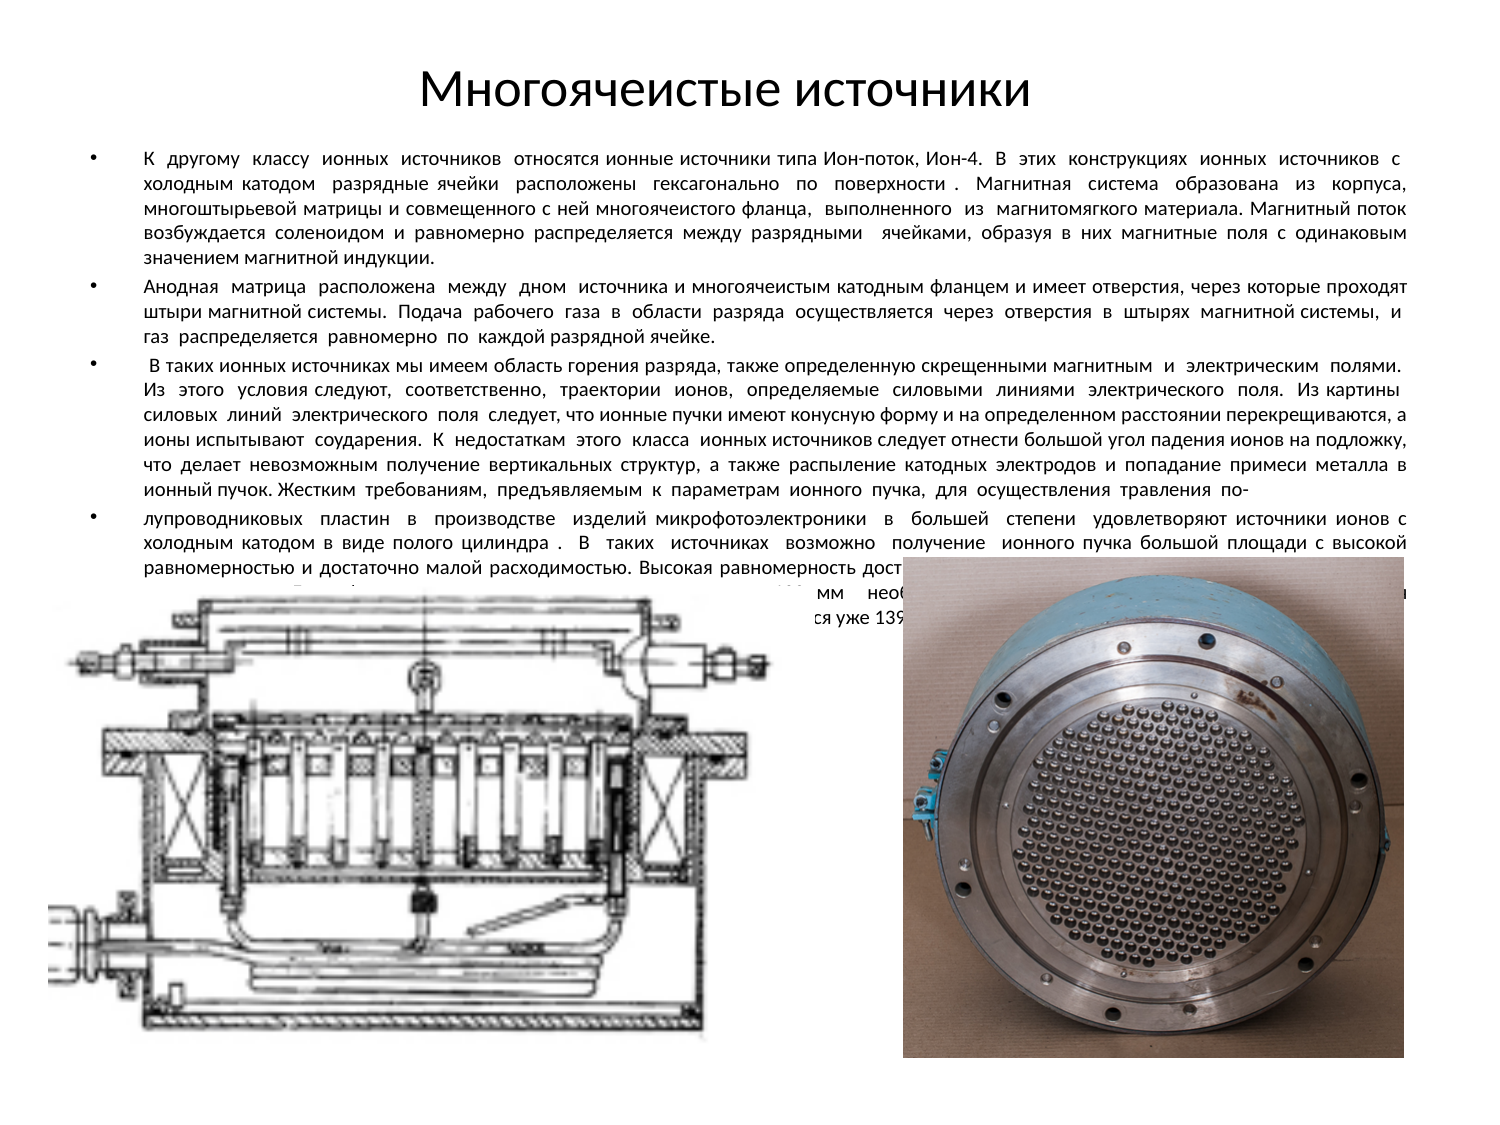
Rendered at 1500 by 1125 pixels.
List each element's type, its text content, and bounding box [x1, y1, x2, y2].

picture [48, 585, 816, 1058]
title Многоячеистые источники [75, 45, 1376, 126]
list К другому классу ионных источников относятся ионные источники типа Ион-поток, Ион-4. В этих конструкциях ионных источников с холодным катодом разрядные ячейки расположены гексагонально по поверхности . Магнитная система образована из корпуса, многоштырьевой матрицы и совмещенного с ней многоячеистого фланца, выполненного из магнитомягкого материала. Магнитный поток возбуждается соленоидом и равномерно распределяется между разрядными ячейками, образуя в них магнитные поля с одинаковым значением магнитной индукции. Анодная матрица расположена между дном источника и многоячеистым катодным фланцем и имеет отверстия, через которые проходят штыри магнитной системы. Подача рабочего газа в области разряда осуществляется через отверстия в штырях магнитной системы, и газ распределяется равномерно по каждой разрядной ячейке. В таких ионных источниках мы имеем область горения разряда, также определенную скрещенными магнитным и электрическим полями. Из этого условия следуют, соответственно, траектории ионов, определяемые силовыми линиями электрического поля. Из картины силовых линий электрического поля следует, что ионные пучки имеют конусную форму и на определенном расстоянии перекрещиваются, а ионы испытывают соударения. К недостаткам этого класса ионных источников следует отнести большой угол падения ионов на подложку, что делает невозможным получение вертикальных структур, а также распыление катодных электродов и попадание примеси металла в ионный пучок. Жестким требованиям, предъявляемым к параметрам ионного пучка, для осуществления травления по- лупроводниковых пластин в производстве изделий микрофотоэлектроники в большей степени удовлетворяют источники ионов с холодным катодом в виде полого цилиндра . В таких источниках возможно получение ионного пучка большой площади с высокой равномерностью и достаточно малой расходимостью. Высокая равномерность достигается за счет большого числа одинаковых разрядных промежутков. Для формирования ионного пучка диаметром 100 мм необходимо создать 37 разрядных промежутков, а для формирования равномерного ионного пучка диаметром 200 мм их требуется уже 139 [75, 137, 1425, 646]
picture [903, 557, 1404, 1058]
